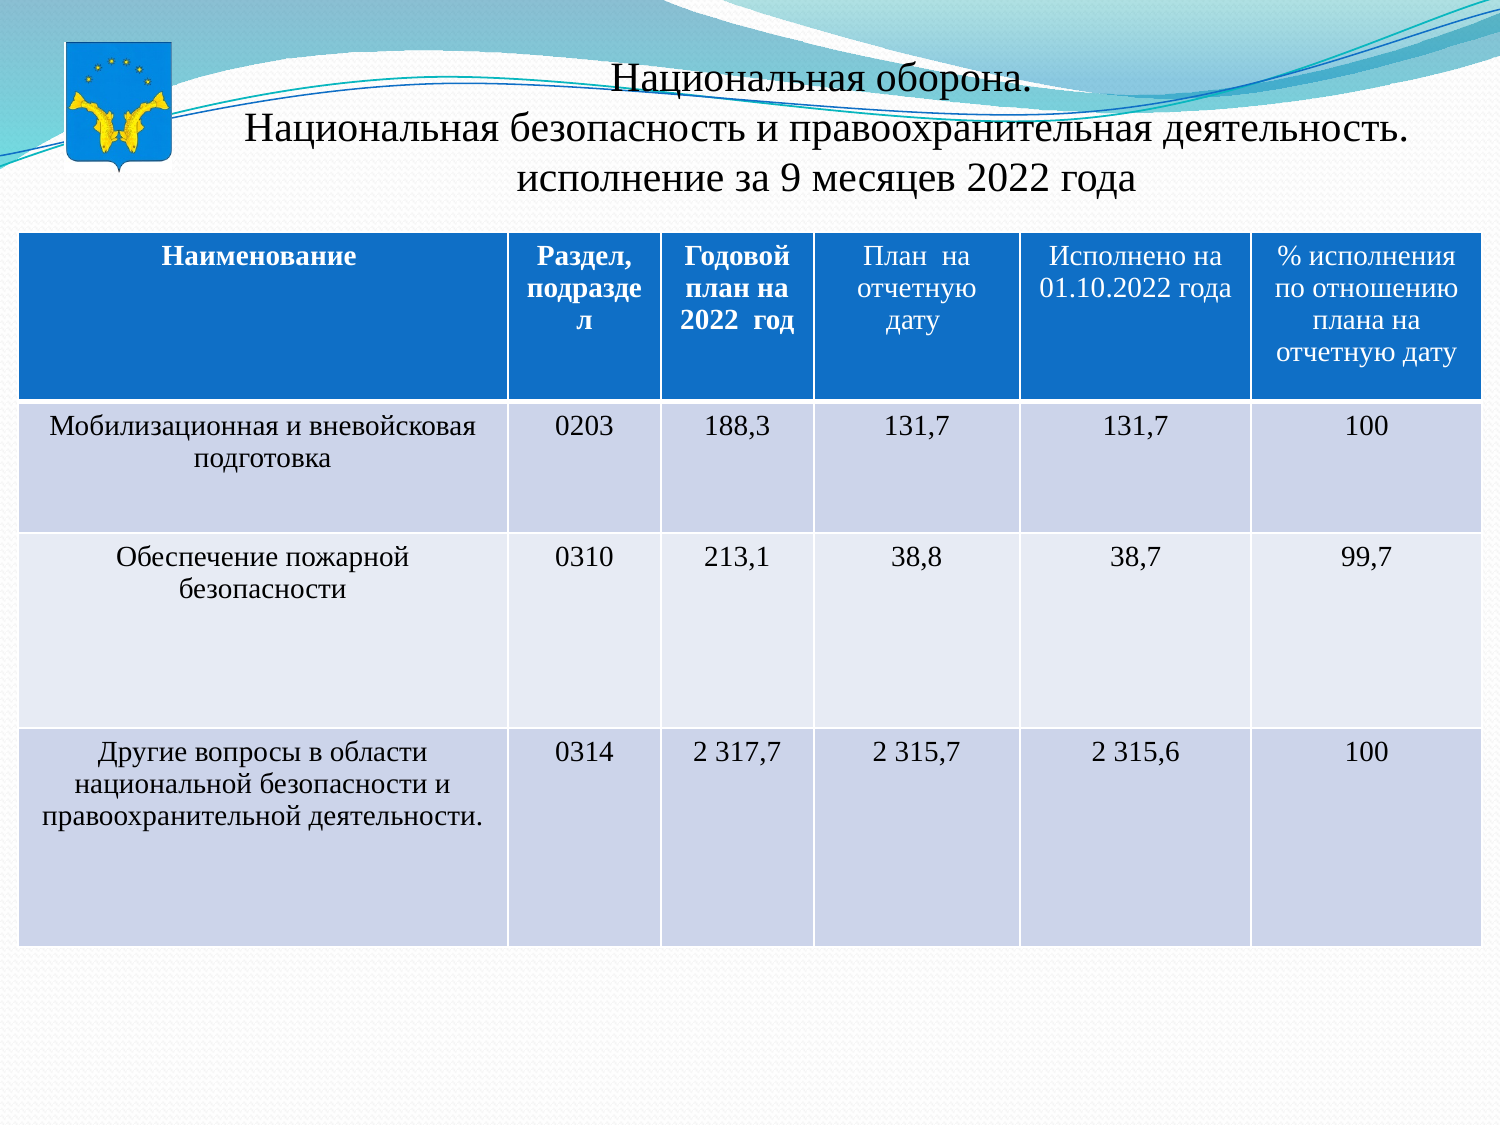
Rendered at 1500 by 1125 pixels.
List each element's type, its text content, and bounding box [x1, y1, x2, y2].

table_header % исполнения по отношению плана на отчетную дату [1252, 233, 1481, 399]
table_cell Мобилизационная и вневойсковая подготовка [19, 404, 507, 532]
table_cell 100 [1252, 404, 1481, 532]
table_cell 2 315,6 [1021, 729, 1250, 946]
table_cell 38,7 [1021, 534, 1250, 727]
table_cell 38,8 [815, 534, 1019, 727]
table_cell Другие вопросы в области национальной безопасности и правоохранительной деятельности. [19, 729, 507, 946]
table_cell 0310 [509, 534, 660, 727]
table_header Исполнено на 01.10.2022 года [1021, 233, 1250, 399]
table_header План на отчетную дату [815, 233, 1019, 399]
table_cell Обеспечение пожарной безопасности [19, 534, 507, 727]
table_cell 99,7 [1252, 534, 1481, 727]
picture [64, 42, 172, 173]
table_cell 131,7 [815, 404, 1019, 532]
table_header Годовой план на 2022 год [662, 233, 813, 399]
table_cell 188,3 [662, 404, 813, 532]
table_cell 100 [1252, 729, 1481, 946]
table_cell 2 317,7 [662, 729, 813, 946]
table_cell 213,1 [662, 534, 813, 727]
table_cell 131,7 [1021, 404, 1250, 532]
text_box Национальная оборона. Национальная безопасность и правоохранительная деятельность. исполнение за 9 месяцев 2022 года [182, 42, 1471, 208]
table_cell 0314 [509, 729, 660, 946]
table_header Раздел, подраздел [509, 233, 660, 399]
table_cell 0203 [509, 404, 660, 532]
table_header Наименование [19, 233, 507, 399]
table_cell 2 315,7 [815, 729, 1019, 946]
